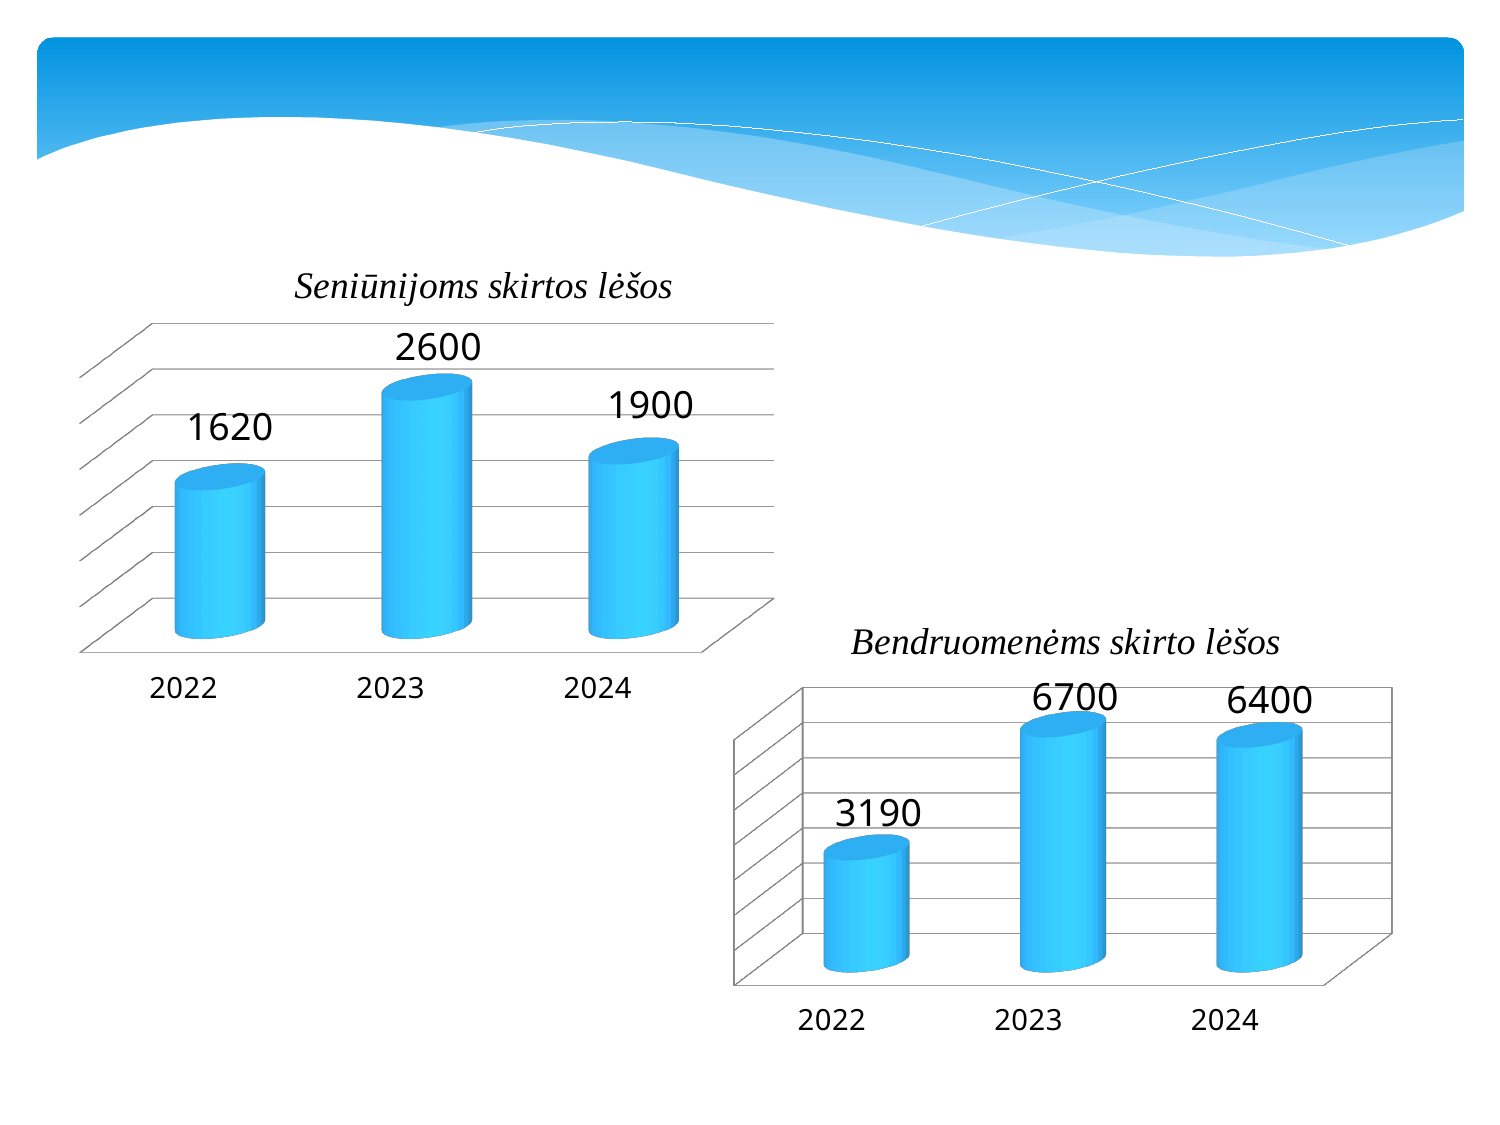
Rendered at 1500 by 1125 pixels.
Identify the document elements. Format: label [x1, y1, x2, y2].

chart [64, 231, 1412, 1050]
